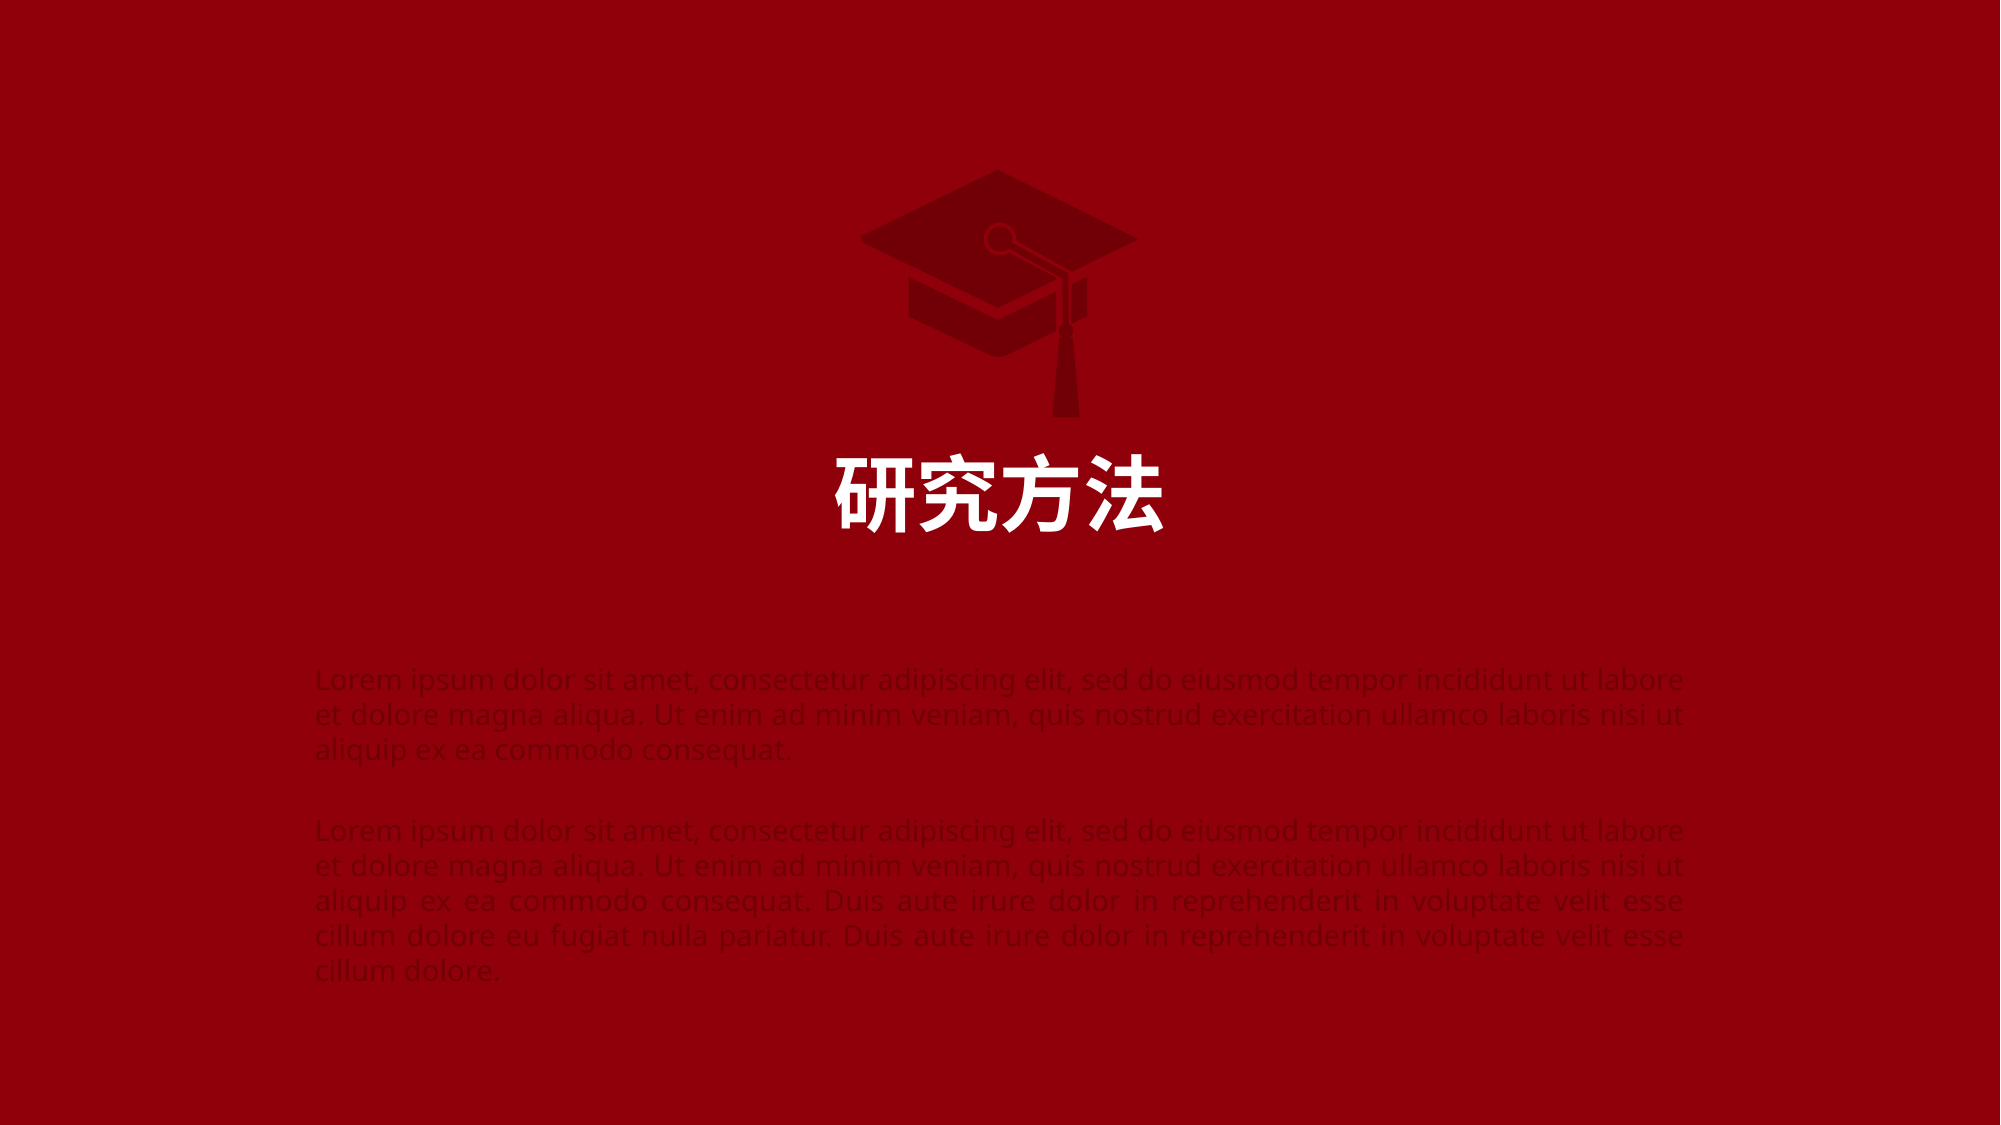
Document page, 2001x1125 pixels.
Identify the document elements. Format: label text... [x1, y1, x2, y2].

text_box Lorem ipsum dolor sit amet, consectetur adipiscing elit, sed do eiusmod tempor incididunt ut labore et dolore magna aliqua. Ut enim ad minim veniam, quis nostrud exercitation ullamco laboris nisi ut aliquip ex ea commodo consequat. Duis aute irure dolor in reprehenderit in voluptate velit esse cillum dolore eu fugiat nulla pariatur. Duis aute irure dolor in reprehenderit in voluptate velit esse cillum dolore. [300, 804, 1700, 995]
title 研究方法 [249, 417, 1750, 551]
text_box Lorem ipsum dolor sit amet, consectetur adipiscing elit, sed do eiusmod tempor incididunt ut labore et dolore magna aliqua. Ut enim ad minim veniam, quis nostrud exercitation ullamco laboris nisi ut aliquip ex ea commodo consequat. [300, 654, 1700, 774]
